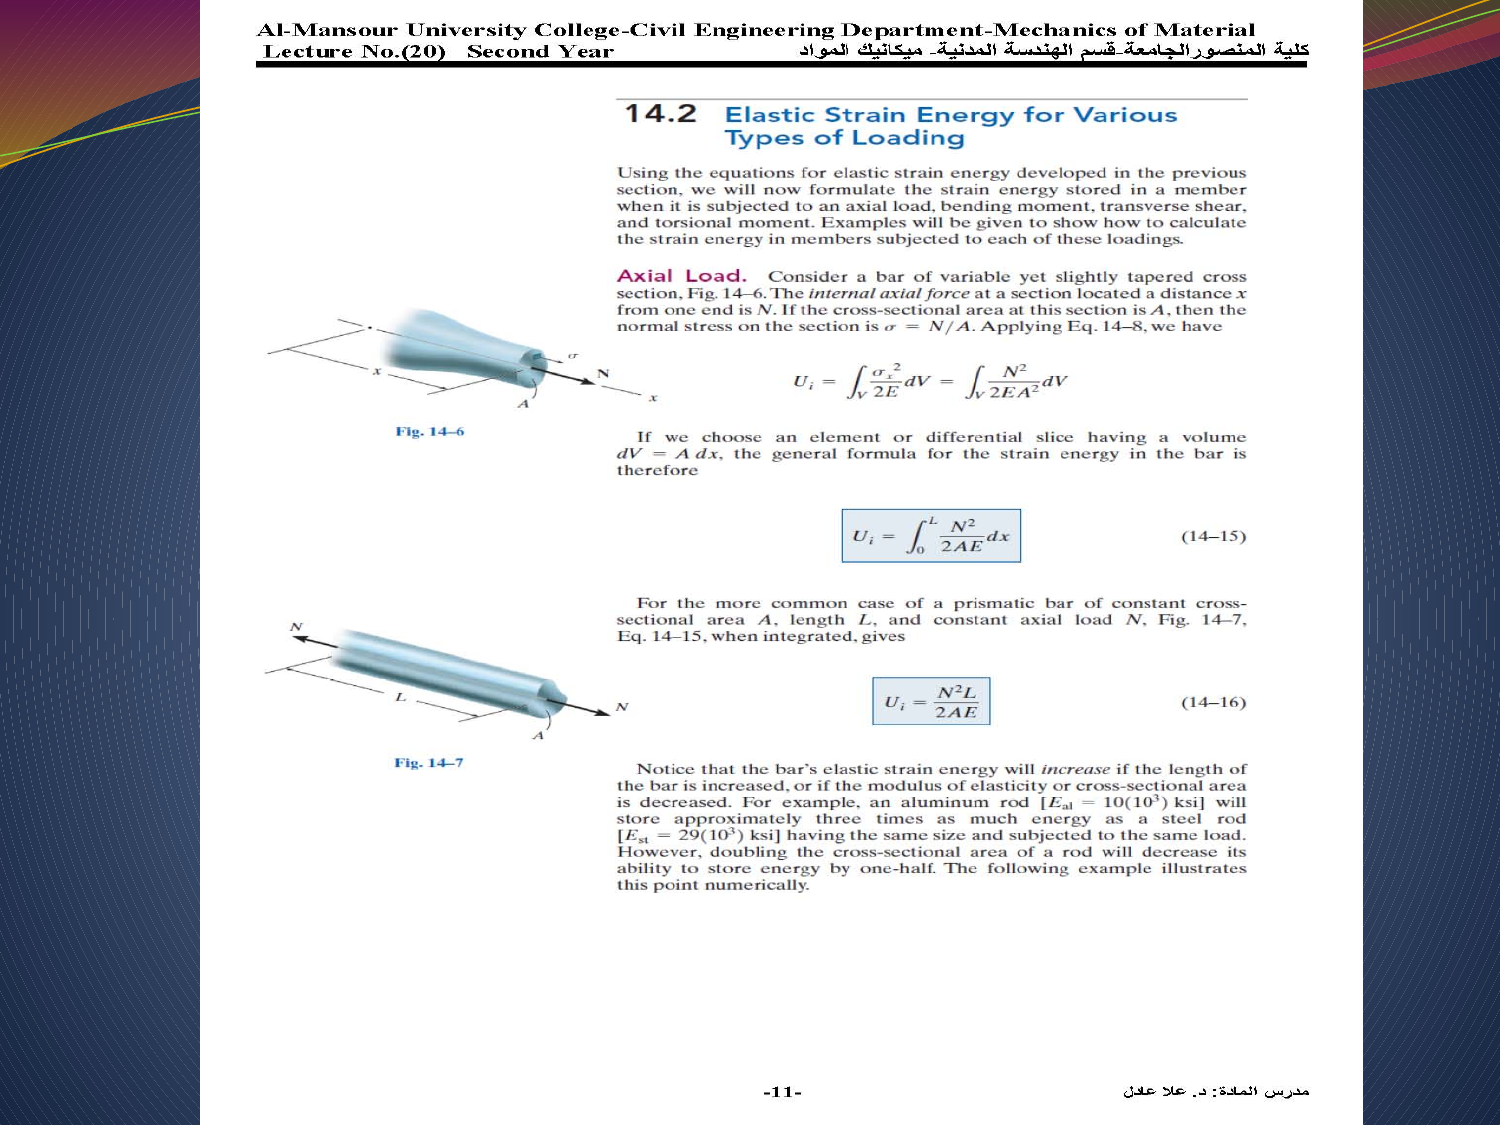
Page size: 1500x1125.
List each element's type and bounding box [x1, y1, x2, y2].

picture [199, 0, 1363, 1125]
